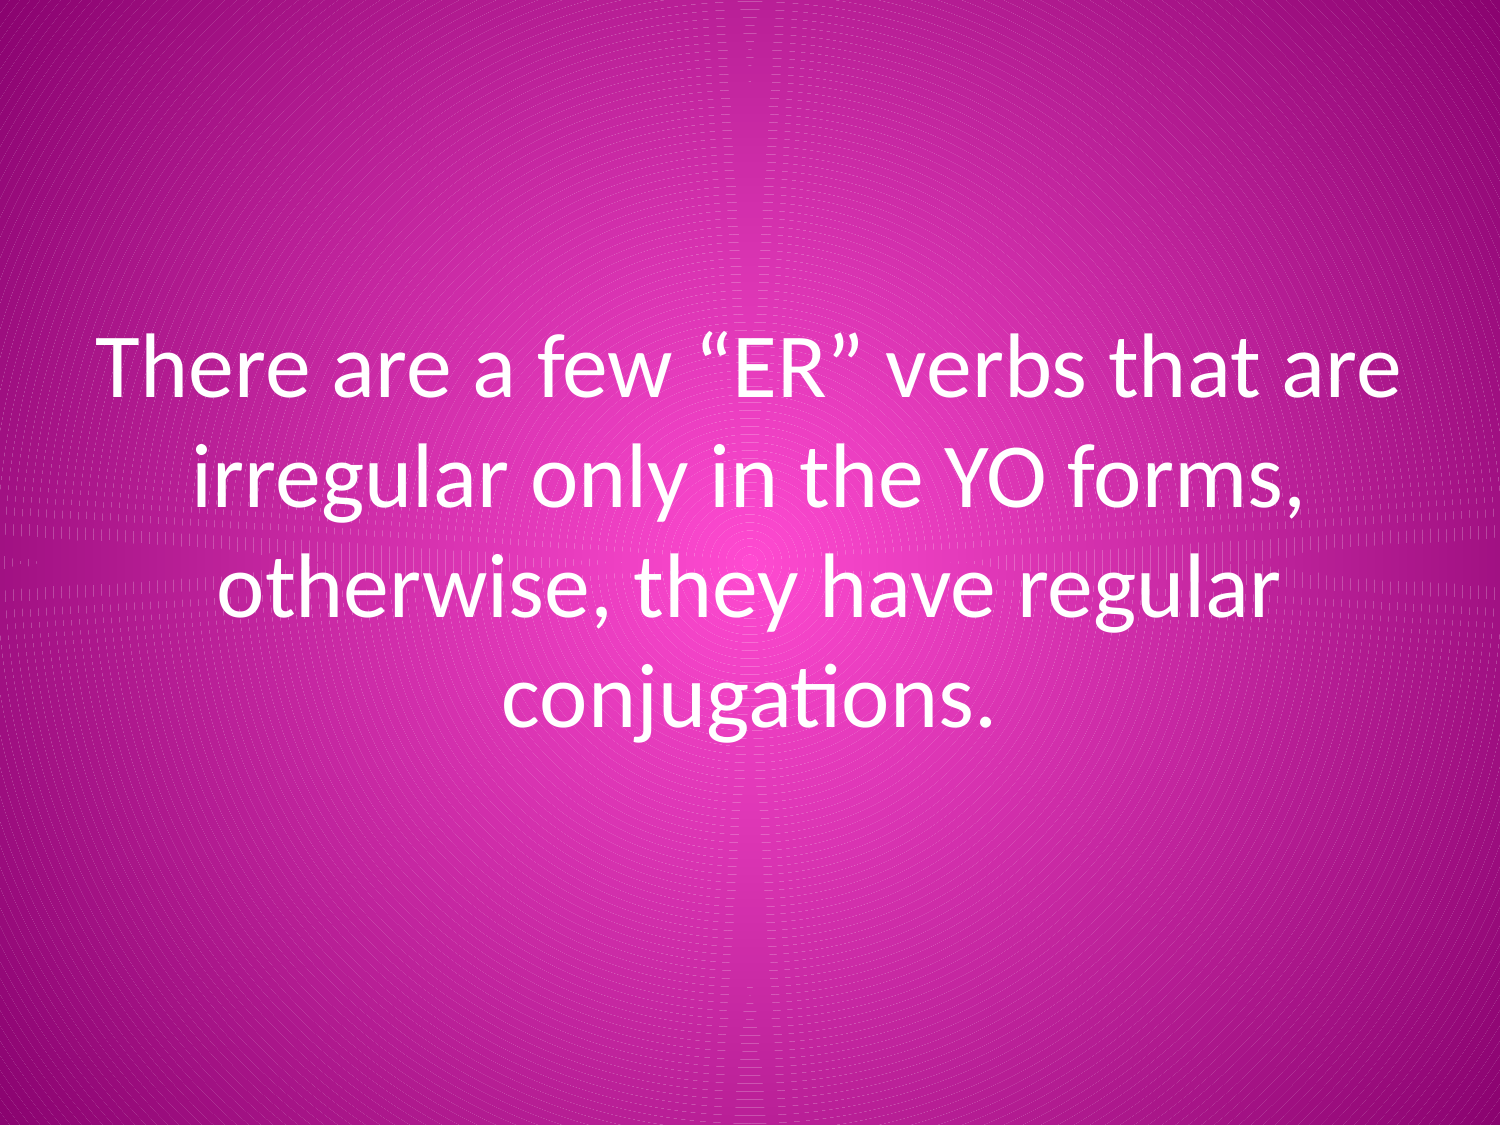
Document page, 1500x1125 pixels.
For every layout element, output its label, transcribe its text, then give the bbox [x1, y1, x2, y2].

title There are a few “ER” verbs that are irregular only in the YO forms, otherwise, they have regular conjugations. [75, 45, 1425, 1007]
